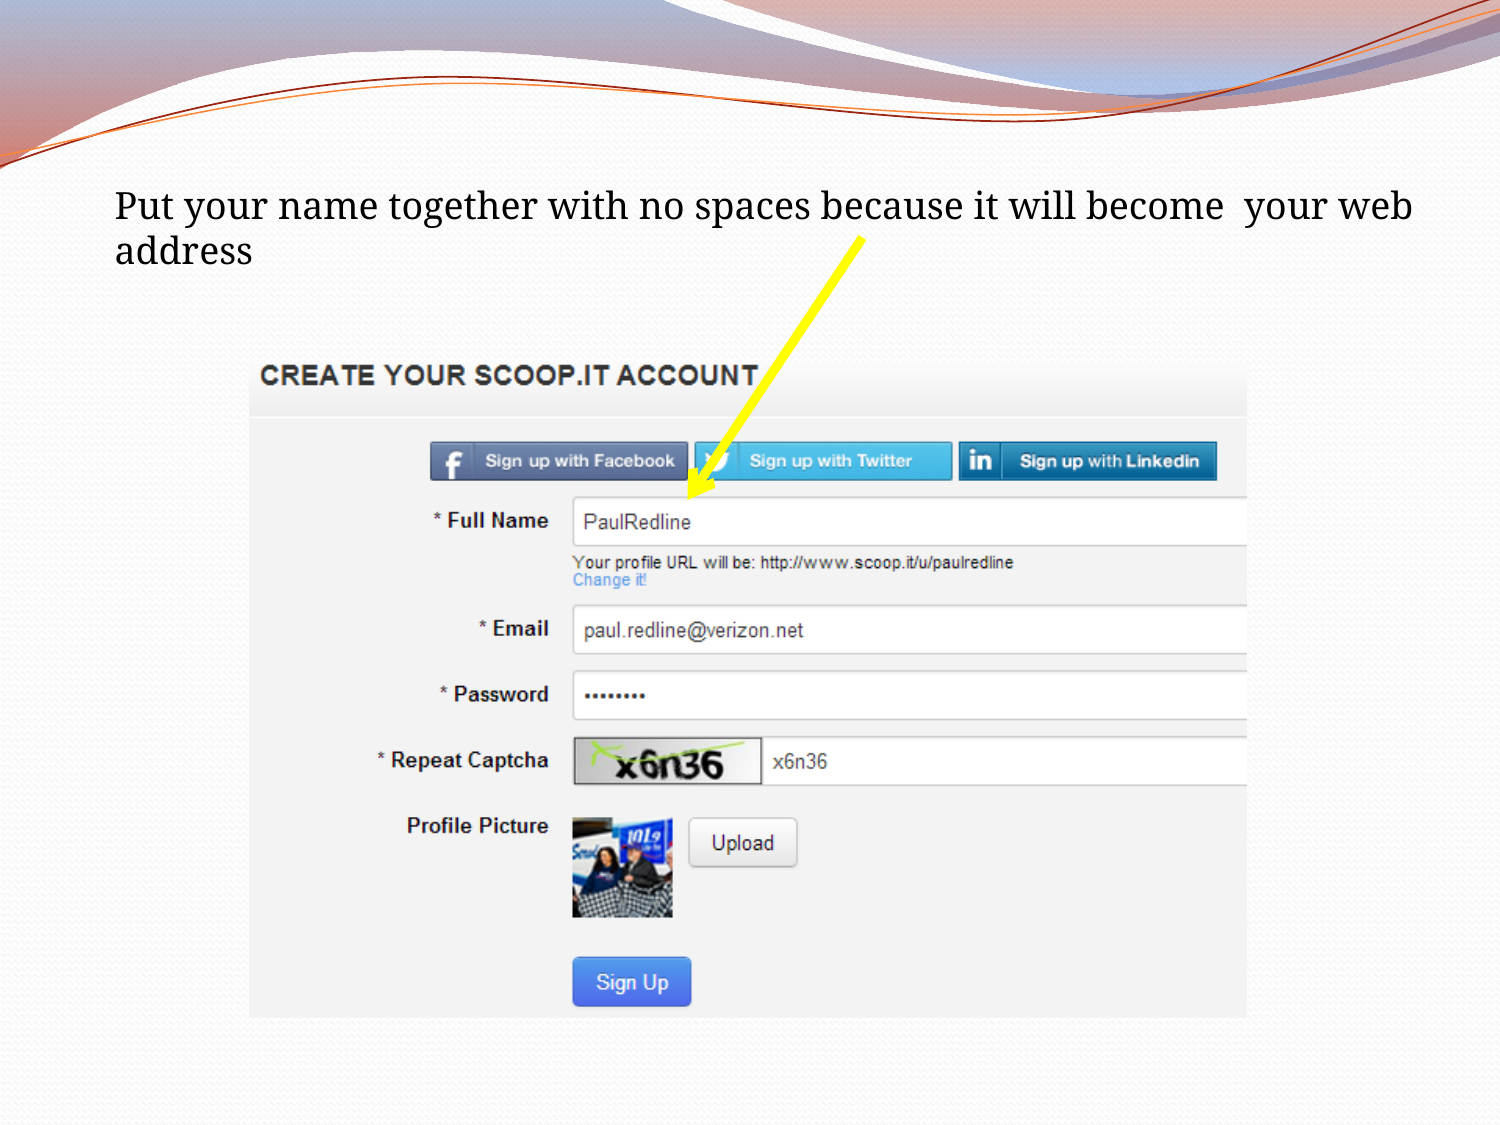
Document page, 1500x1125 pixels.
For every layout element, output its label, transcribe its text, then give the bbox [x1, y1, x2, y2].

text_box Put your name together with no spaces because it will become your web address [99, 174, 1450, 280]
picture [249, 362, 1247, 1018]
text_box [687, 237, 863, 501]
